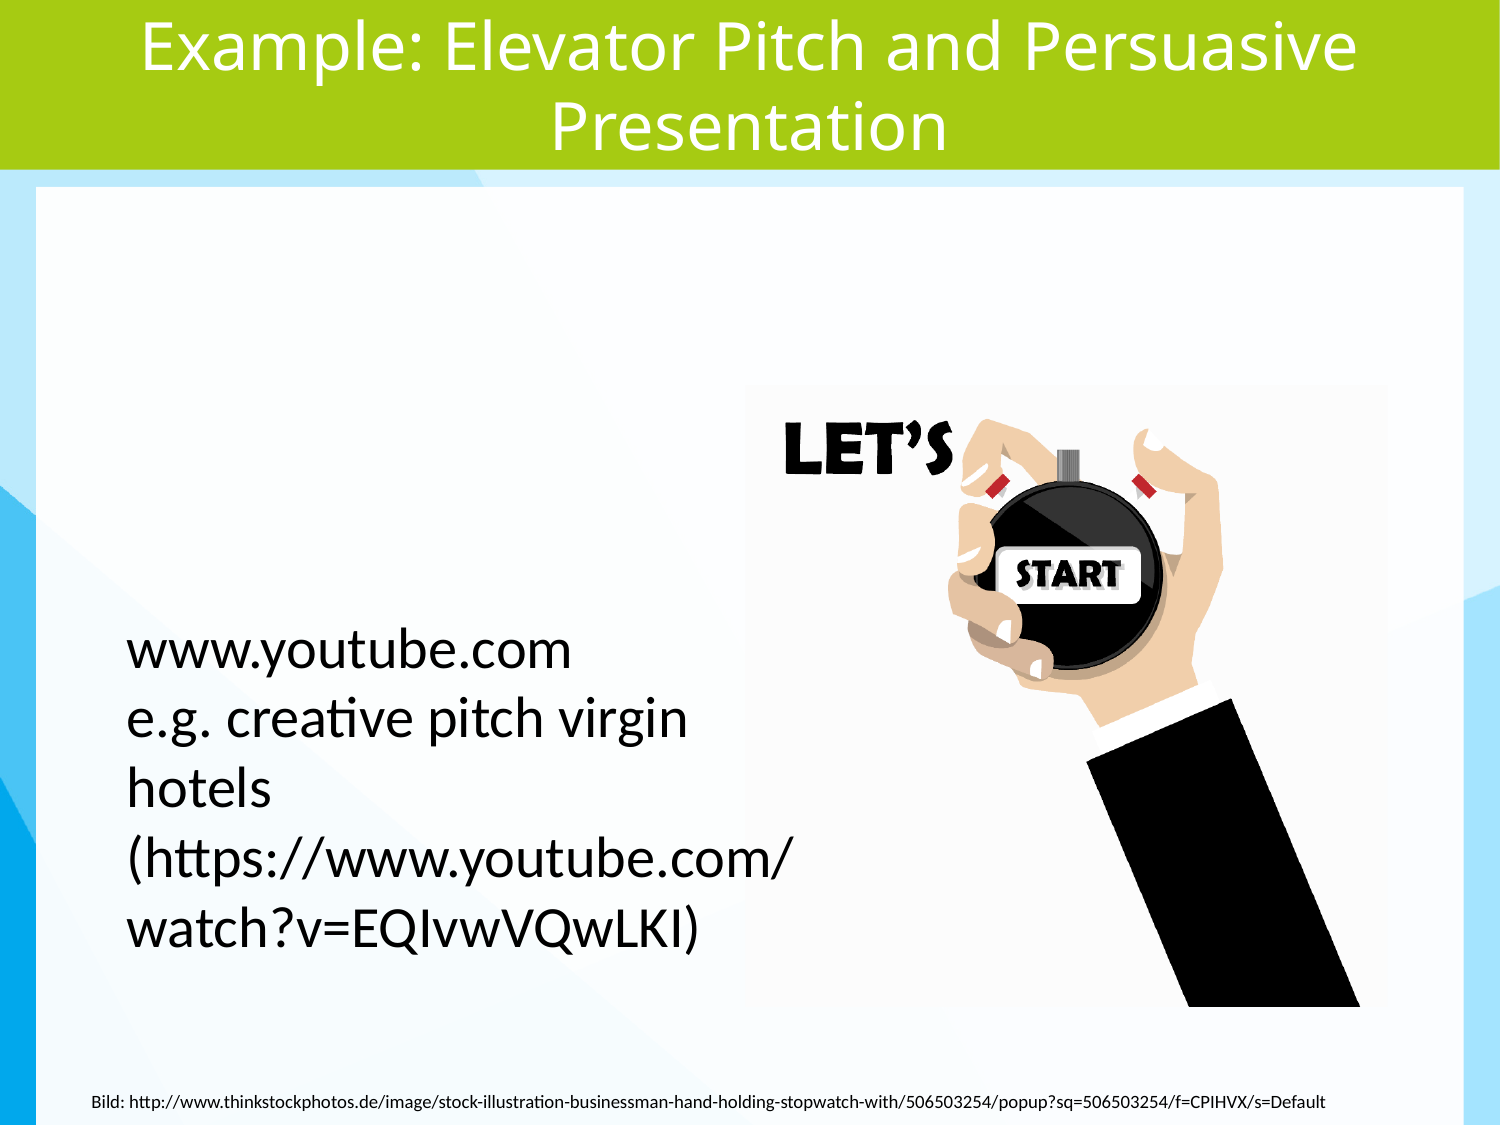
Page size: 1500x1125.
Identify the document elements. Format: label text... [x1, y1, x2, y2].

text_box Bild: http://www.thinkstockphotos.de/image/stock-illustration-businessman-hand-holding-stopwatch-with/506503254/popup?sq=506503254/f=CPIHVX/s=Default [76, 1082, 1424, 1120]
picture [745, 385, 1388, 1007]
text_box Example: Elevator Pitch and Persuasive Presentation [0, 0, 1500, 172]
text_box [34, 185, 1466, 1125]
text_box www.youtube.com e.g. creative pitch virgin hotels (https://www.youtube.com/watch?v=EQIvwVQwLKI) [112, 602, 739, 981]
picture [0, 172, 1500, 1125]
